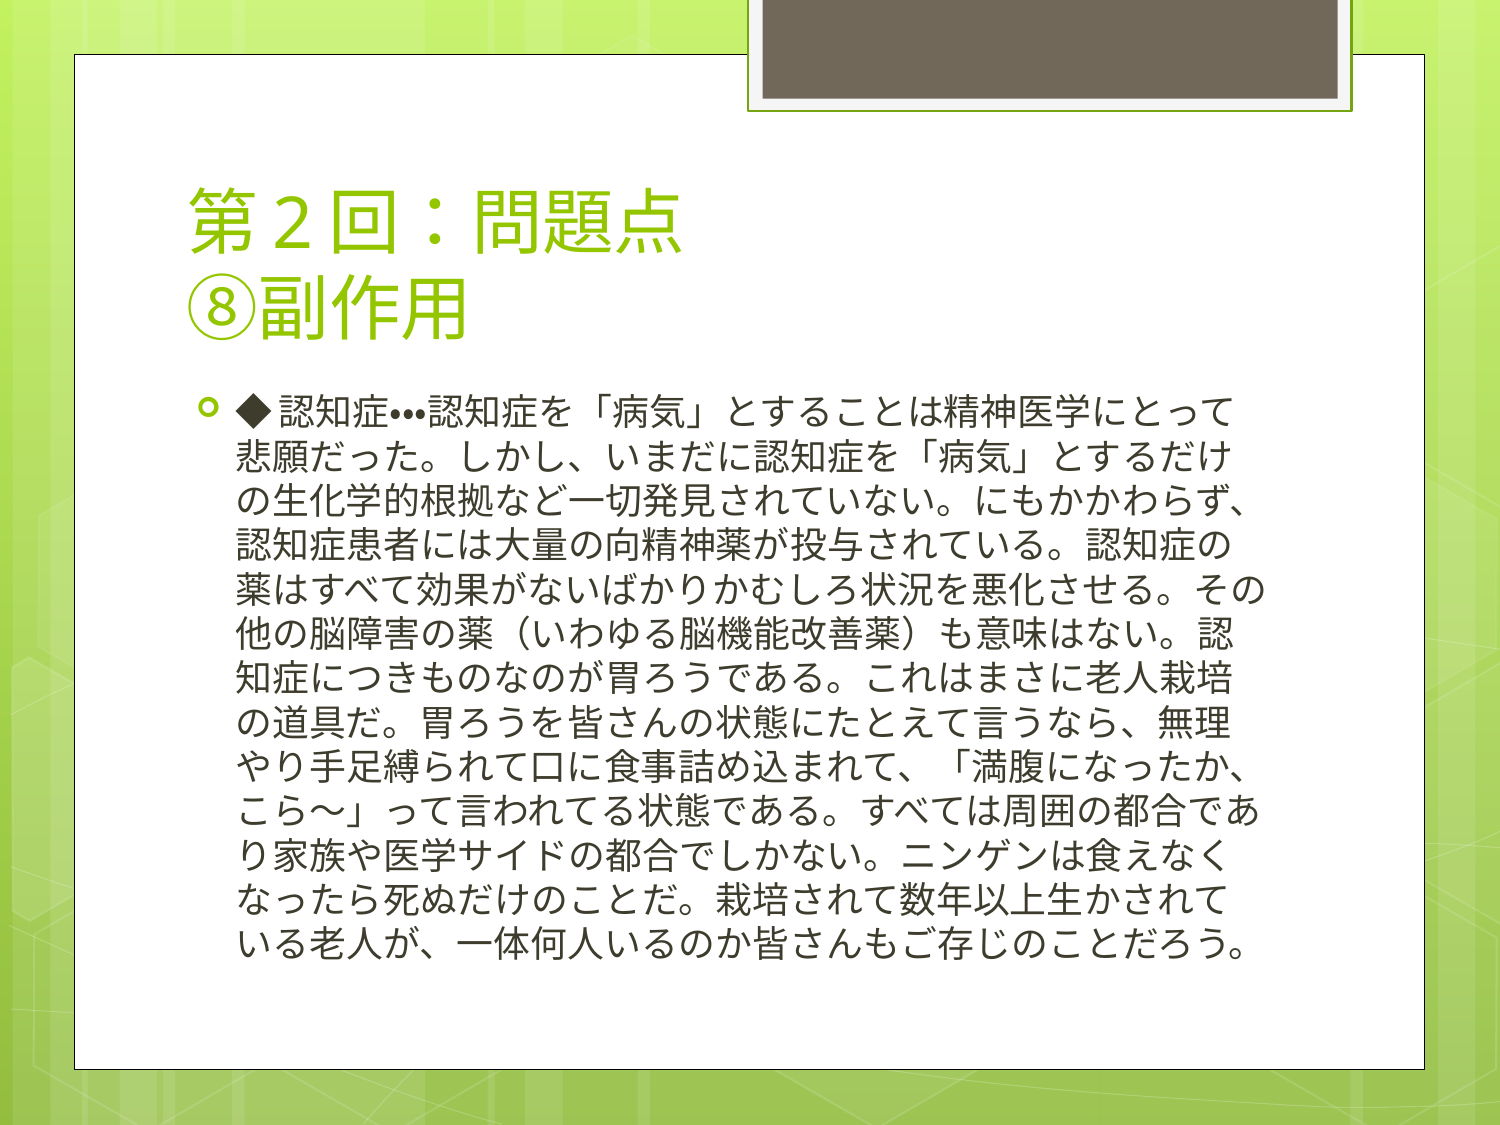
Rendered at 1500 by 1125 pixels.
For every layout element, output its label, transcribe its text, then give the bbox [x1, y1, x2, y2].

title 第2回：問題点 ⑧副作用 [171, 168, 1324, 357]
list ◆認知症・・・認知症を「病気」とすることは精神医学にとって悲願だった。しかし、いまだに認知症を「病気」とするだけの生化学的根拠など一切発見されていない。にもかかわらず、認知症患者には大量の向精神薬が投与されている。認知症の薬はすべて効果がないばかりかむしろ状況を悪化させる。その他の脳障害の薬（いわゆる脳機能改善薬）も意味はない。認知症につきものなのが胃ろうである。これはまさに老人栽培の道具だ。胃ろうを皆さんの状態にたとえて言うなら、無理やり手足縛られて口に食事詰め込まれて、「満腹になったか、こら～」って言われてる状態である。すべては周囲の都合であり家族や医学サイドの都合でしかない。ニンゲンは食えなくなったら死ぬだけのことだ。栽培されて数年以上生かされている老人が、一体何人いるのか皆さんもご存じのことだろう。 [171, 381, 1283, 1024]
